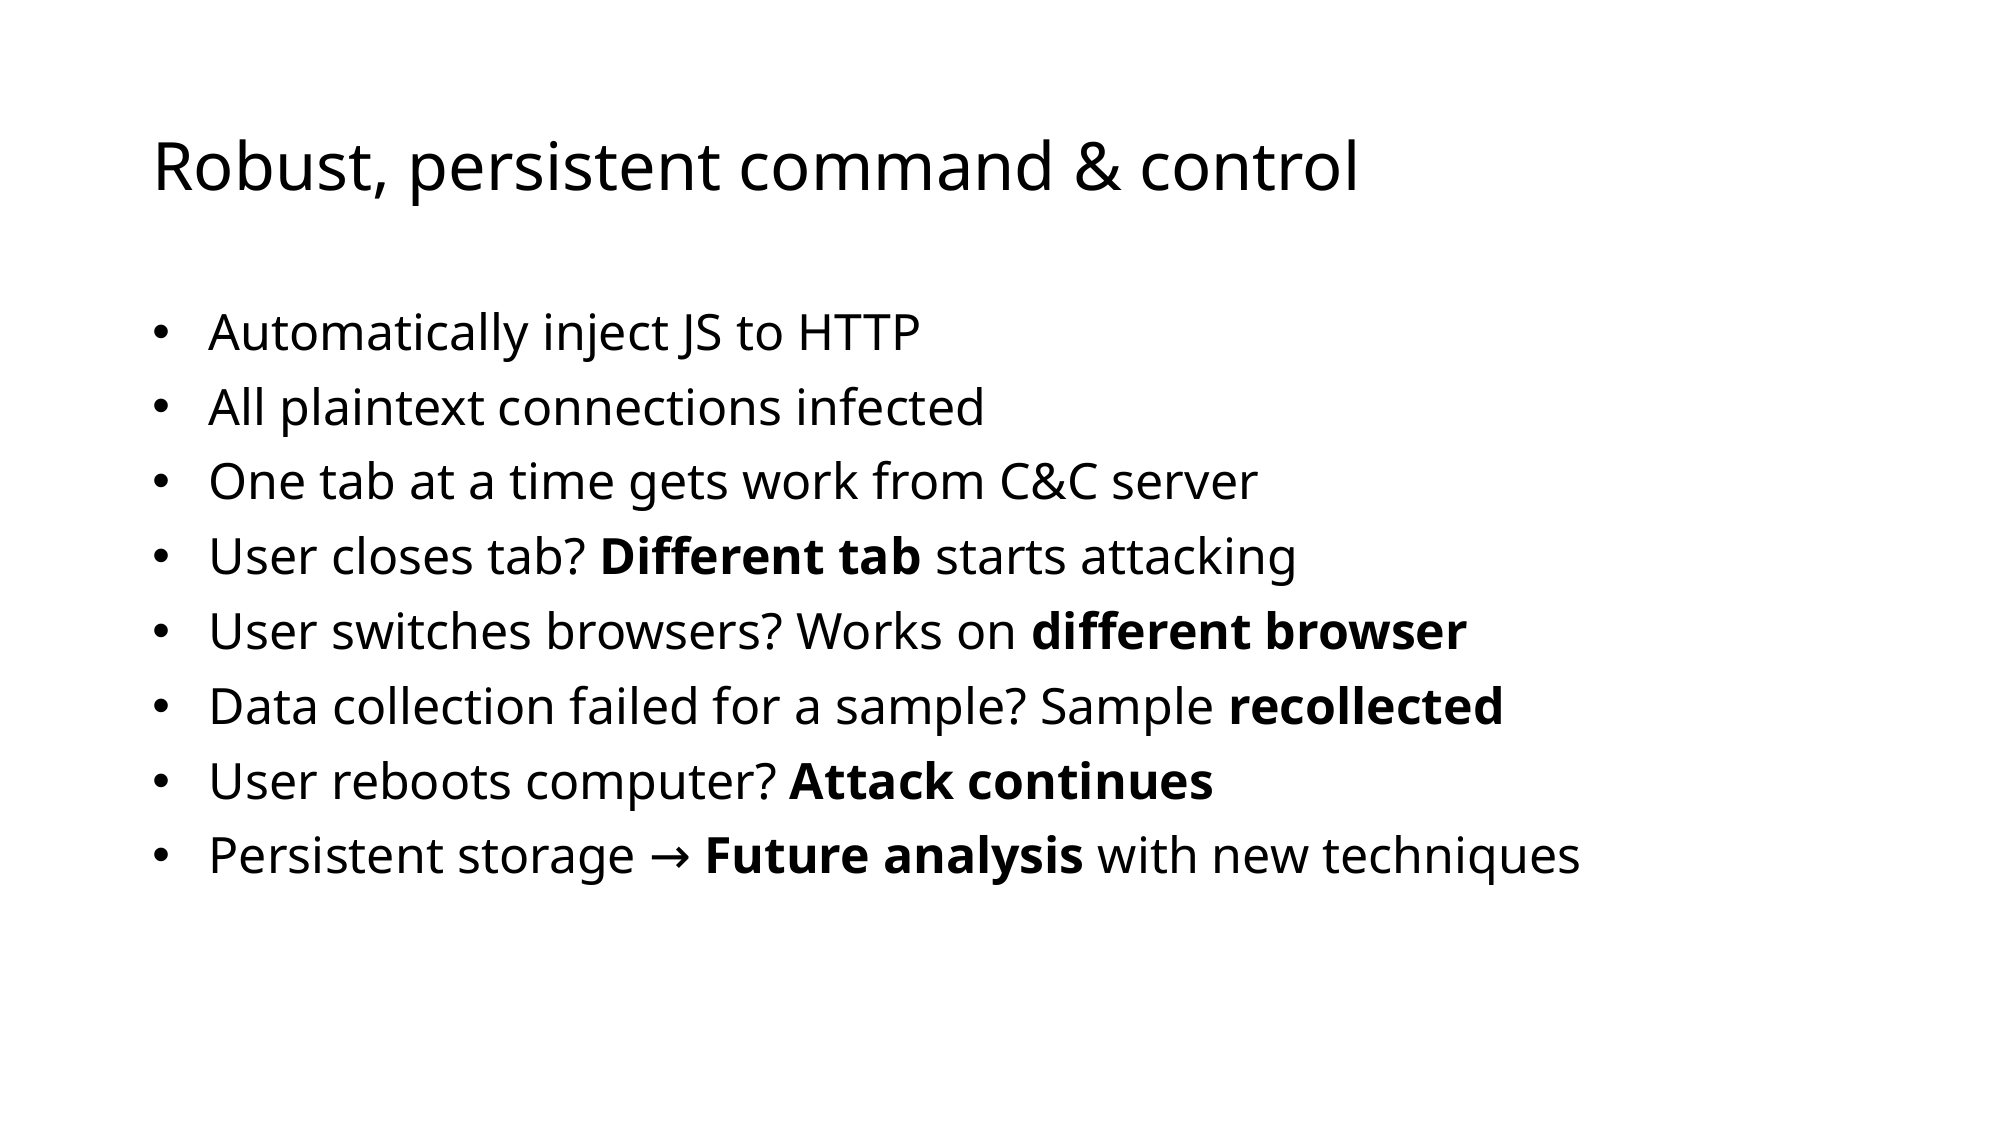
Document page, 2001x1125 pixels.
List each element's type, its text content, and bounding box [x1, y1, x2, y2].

title Robust, persistent command & control [137, 59, 1863, 278]
list Automatically inject JS to HTTP All plaintext connections infected One tab at a time gets work from C&C server User closes tab? Different tab starts attacking User switches browsers? Works on different browser Data collection failed for a sample? Sample recollected User reboots computer? Attack continues Persistent storage → Future analysis with new techniques [137, 299, 1863, 1037]
